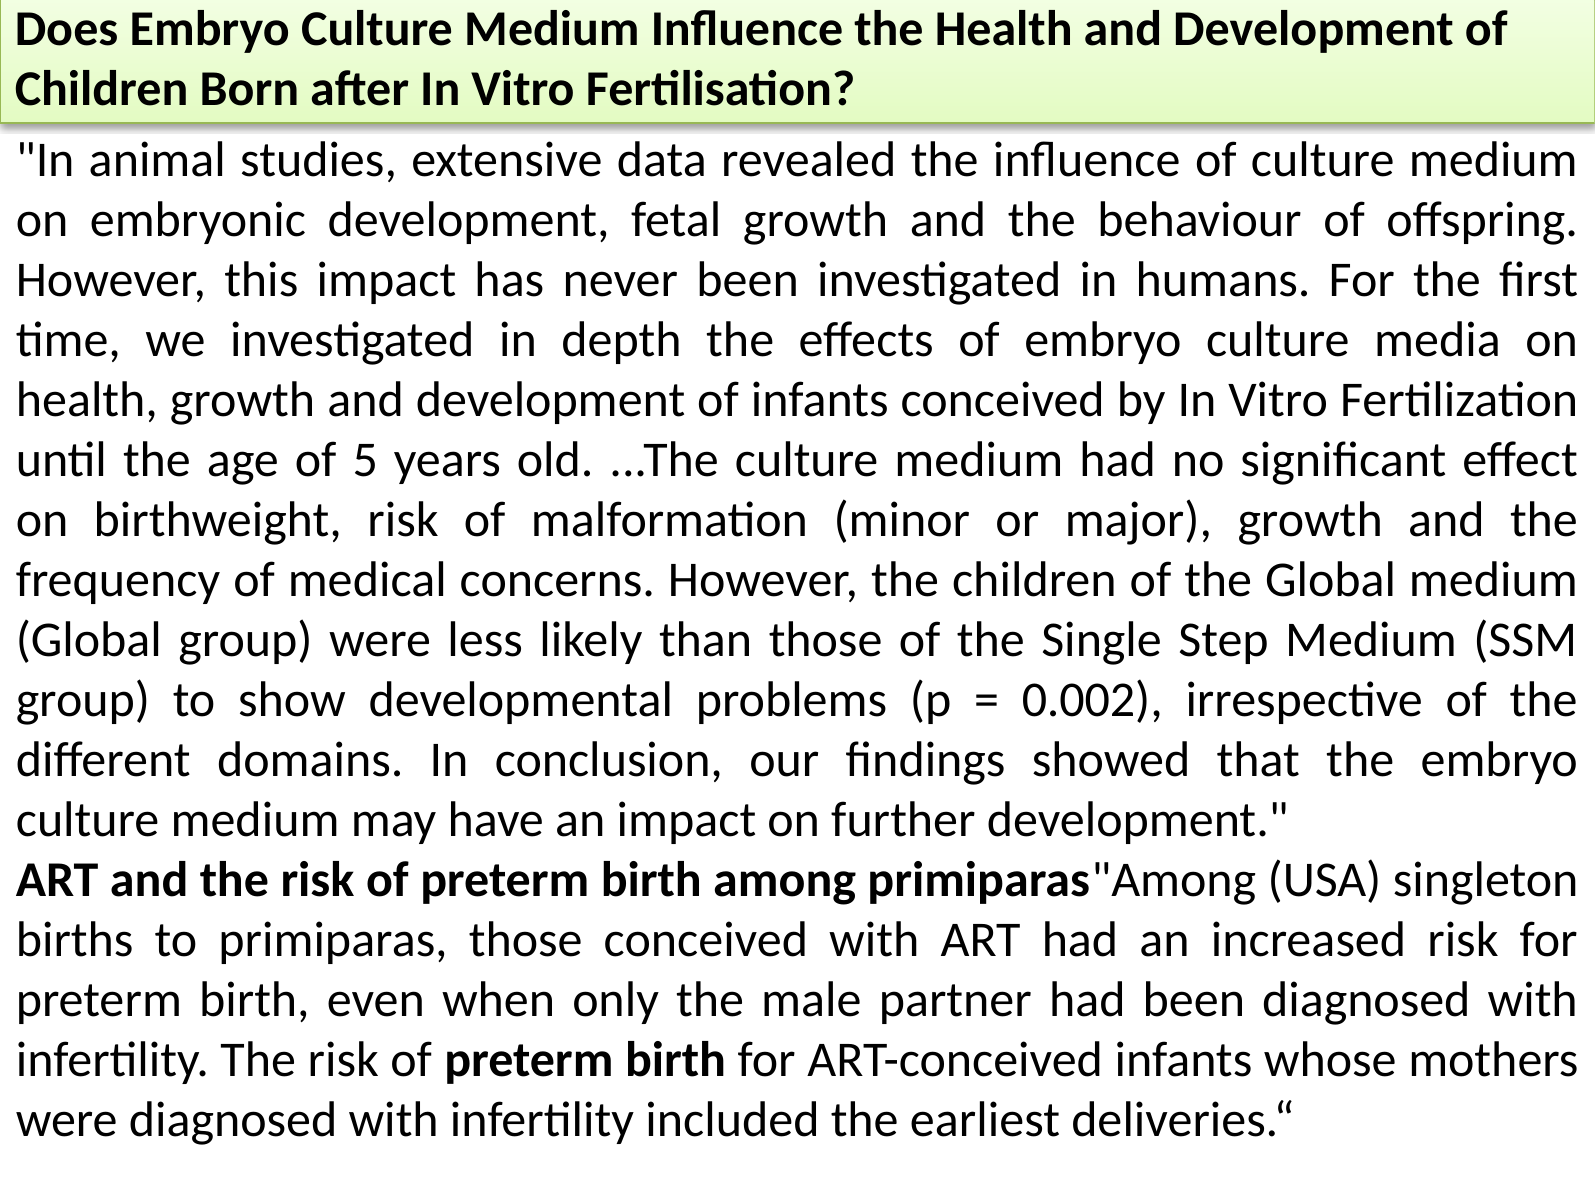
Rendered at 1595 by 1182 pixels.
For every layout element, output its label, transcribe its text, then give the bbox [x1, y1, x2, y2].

text_box Does Embryo Culture Medium Influence the Health and Development of Children Born after In Vitro Fertilisation? [0, 0, 1595, 124]
text_box "In animal studies, extensive data revealed the influence of culture medium on embryonic development, fetal growth and the behaviour of offspring. However, this impact has never been investigated in humans. For the first time, we investigated in depth the effects of embryo culture media on health, growth and development of infants conceived by In Vitro Fertilization until the age of 5 years old. ...The culture medium had no significant effect on birthweight, risk of malformation (minor or major), growth and the frequency of medical concerns. However, the children of the Global medium (Global group) were less likely than those of the Single Step Medium (SSM group) to show developmental problems (p = 0.002), irrespective of the different domains. In conclusion, our findings showed that the embryo culture medium may have an impact on further development." ART and the risk of preterm birth among primiparas"Among (USA) singleton births to primiparas, those conceived with ART had an increased risk for preterm birth, even when only the male partner had been diagnosed with infertility. The risk of preterm birth for ART-conceived infants whose mothers were diagnosed with infertility included the earliest deliveries.“ [0, 134, 1595, 1154]
